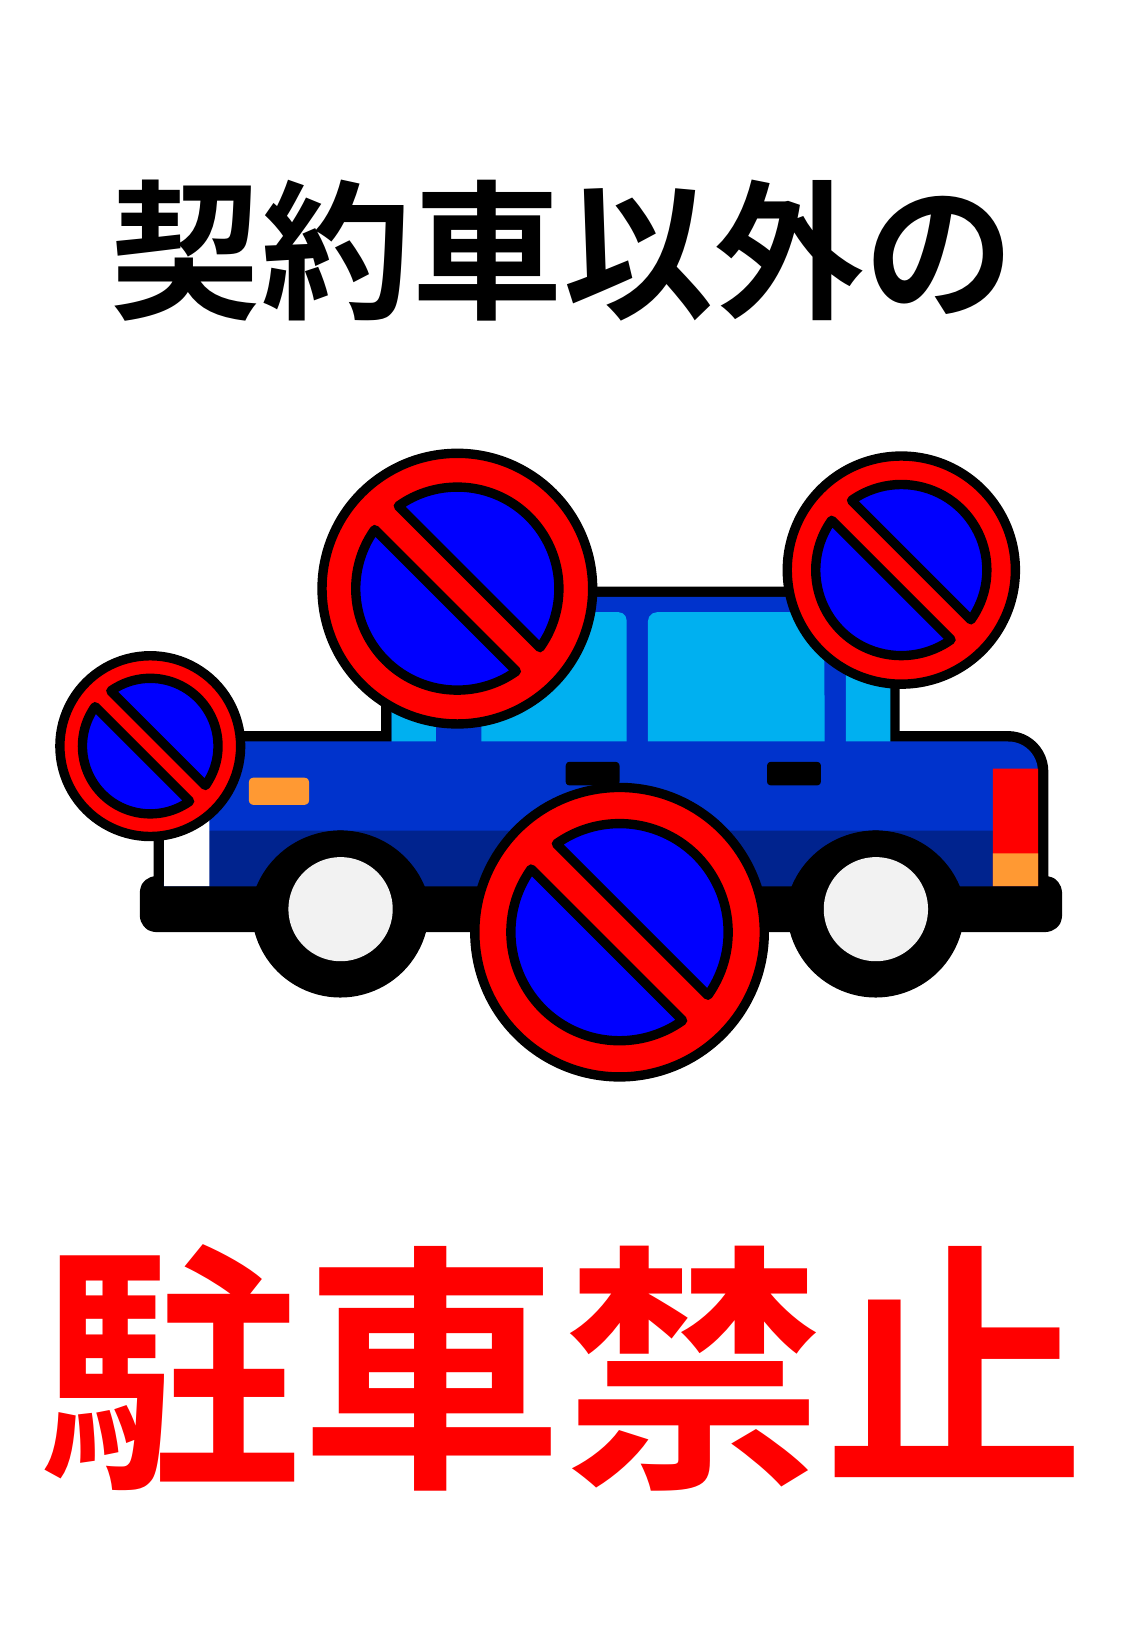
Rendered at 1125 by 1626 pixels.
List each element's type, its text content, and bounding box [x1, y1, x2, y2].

text_box 駐車禁止 [1, 1199, 1125, 1527]
text_box 契約車以外の [1, 149, 1125, 345]
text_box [59, 453, 1052, 1078]
